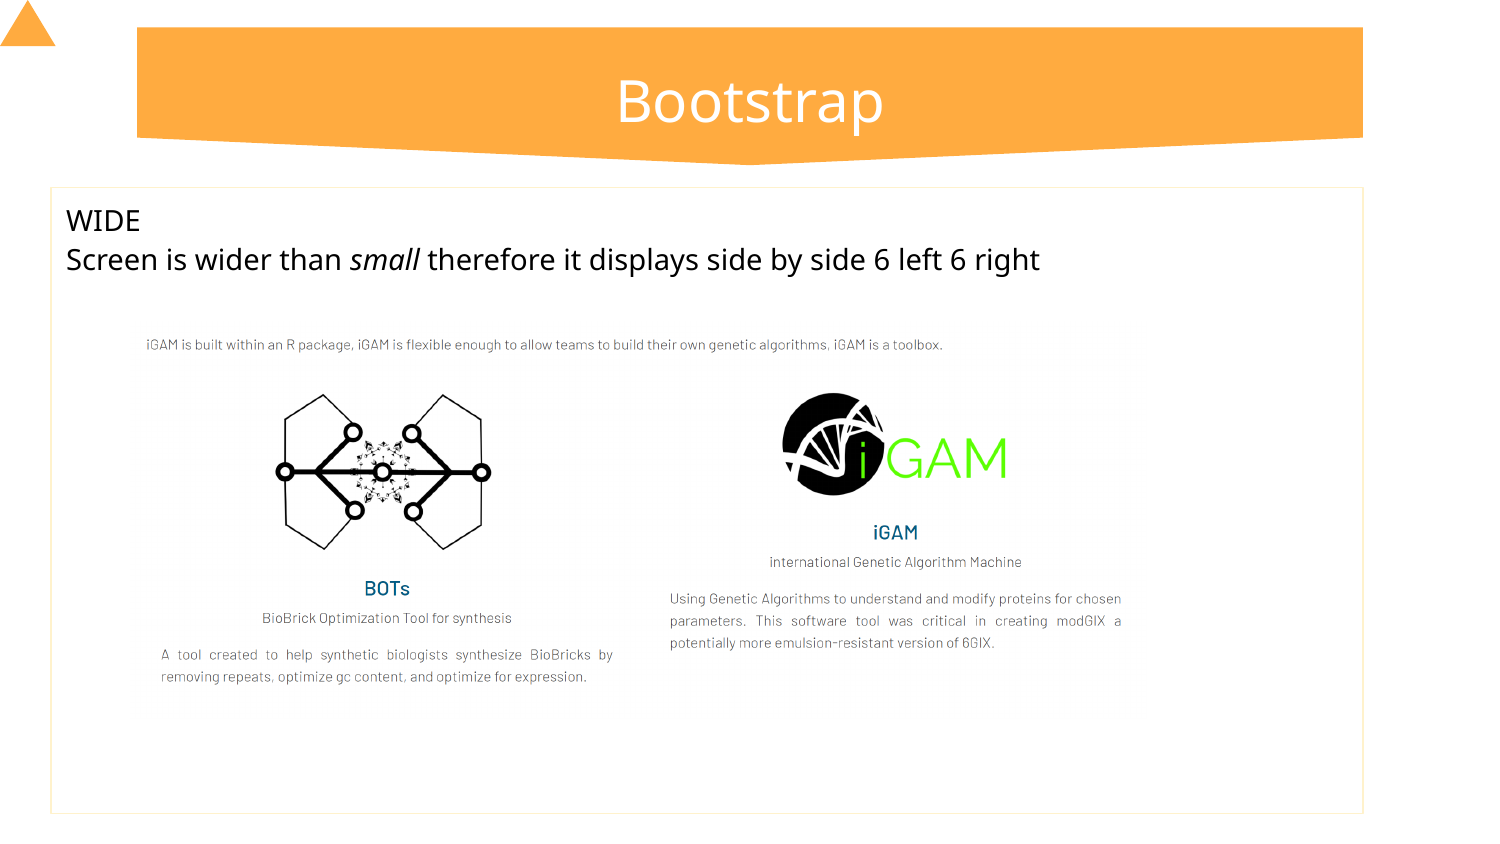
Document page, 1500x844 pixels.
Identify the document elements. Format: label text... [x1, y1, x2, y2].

list WIDE Screen is wider than small therefore it displays side by side 6 left 6 right [51, 187, 1363, 814]
text_box [279, 144, 1221, 166]
picture [130, 320, 1147, 719]
text_box [0, 0, 56, 47]
text_box [137, 27, 1363, 49]
title Bootstrap [51, 49, 1449, 144]
